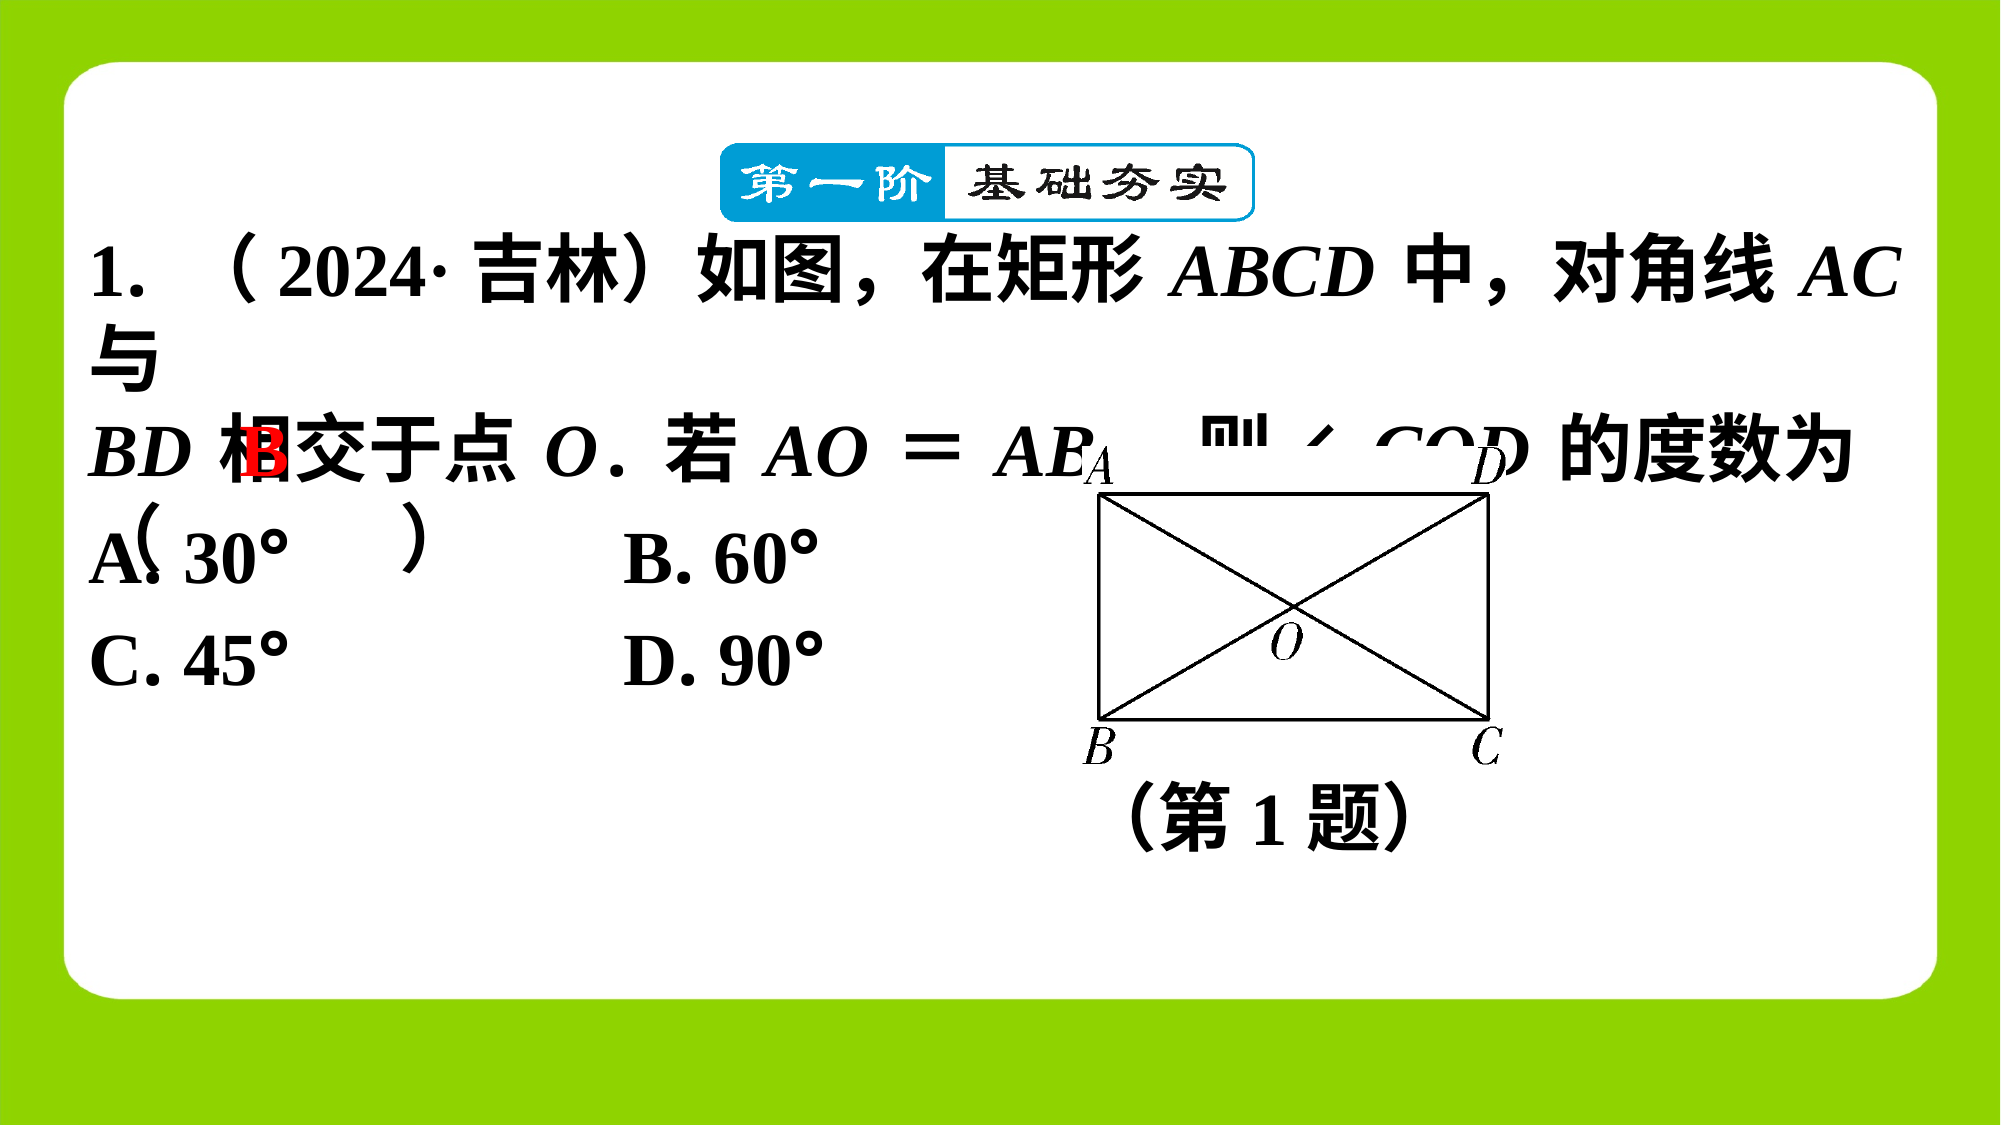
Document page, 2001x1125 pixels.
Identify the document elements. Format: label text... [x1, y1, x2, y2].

text_box 1. （2024·吉林）如图，在矩形ABCD中，对角线AC与 BD相交于点O. 若AO＝AB，则∠COD的度数为 （ B ） [88, 221, 1974, 495]
table_cell C. 45° [89, 605, 624, 707]
text_box B [224, 394, 304, 500]
table_header B. 60° [624, 503, 1082, 605]
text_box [1082, 446, 1576, 862]
table_cell D. 90° [624, 605, 1082, 707]
text_box [720, 137, 1260, 216]
picture [0, 0, 2001, 1125]
table_header A. 30° [89, 503, 624, 605]
